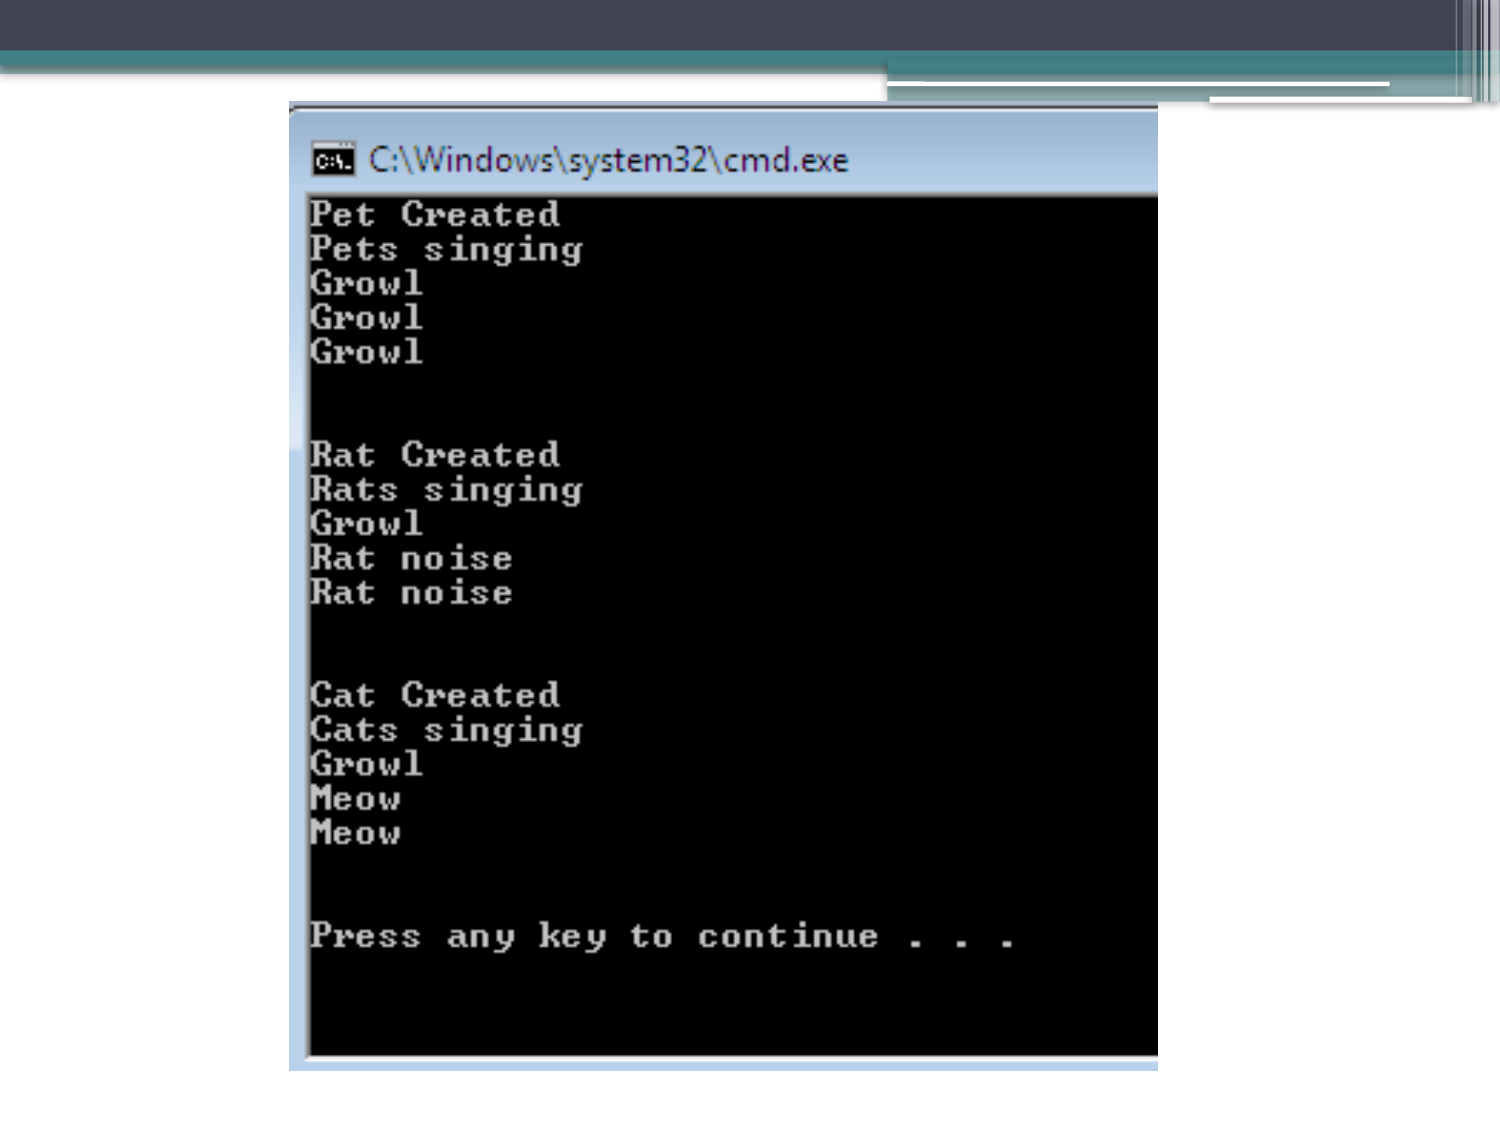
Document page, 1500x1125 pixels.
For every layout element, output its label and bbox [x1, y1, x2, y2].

picture [288, 101, 1159, 1071]
